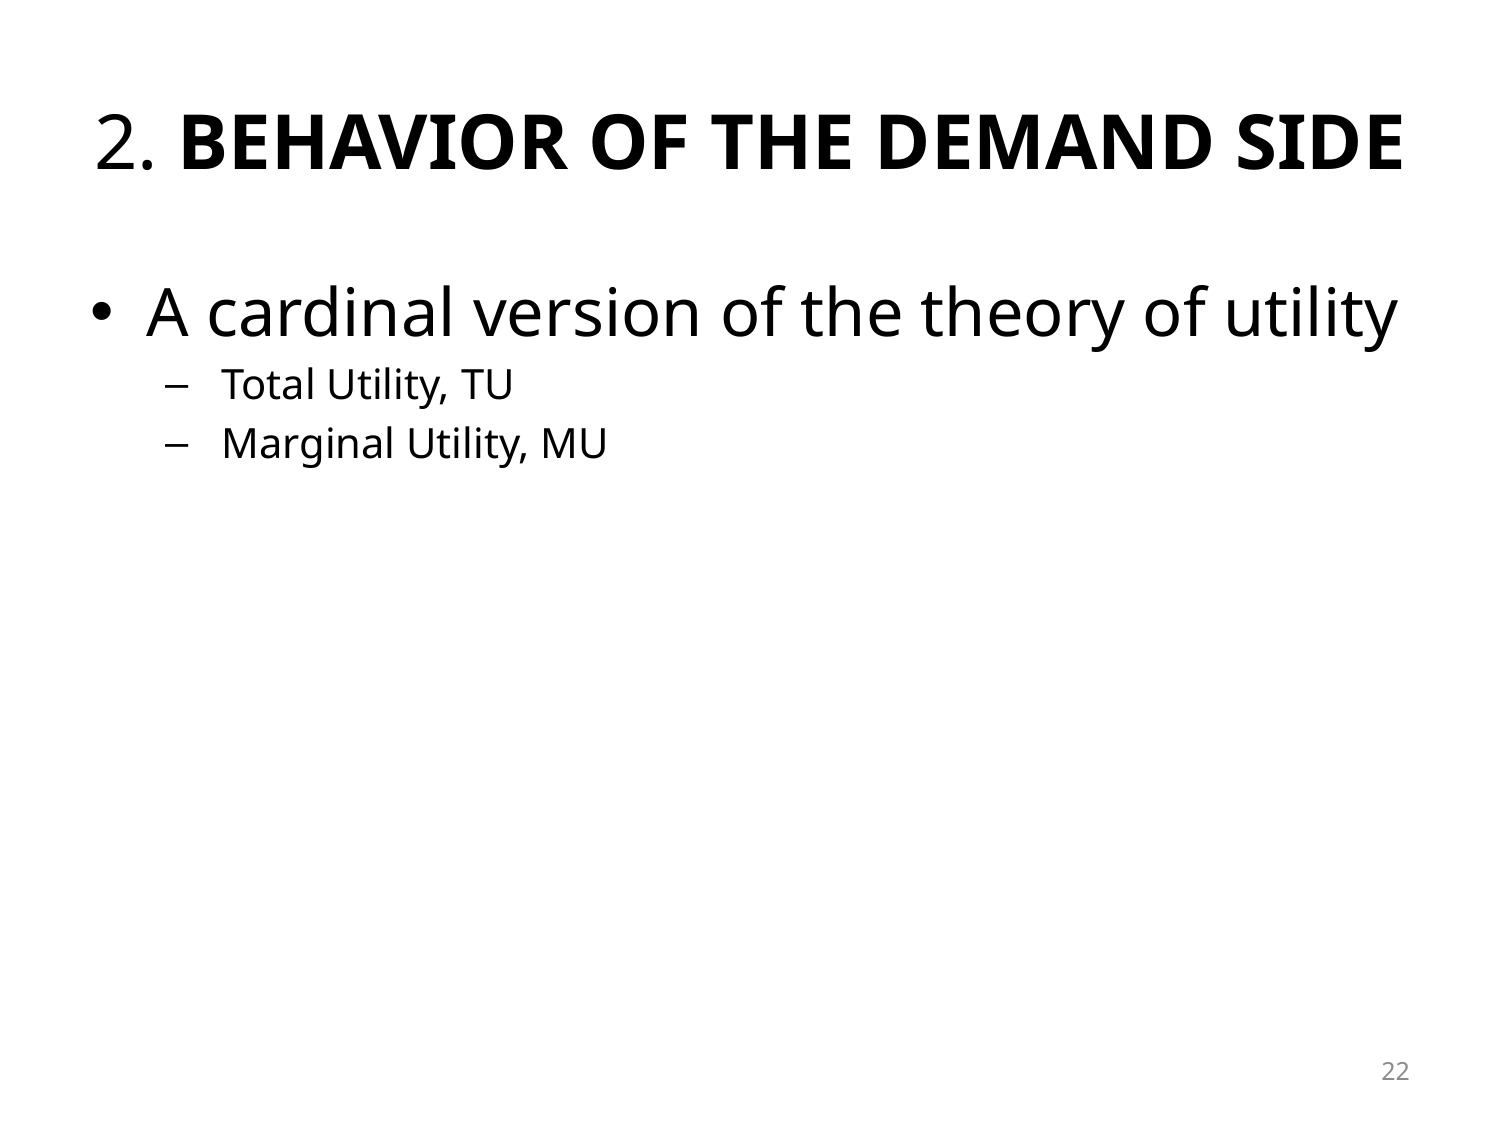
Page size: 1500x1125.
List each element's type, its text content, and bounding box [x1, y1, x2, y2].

list A cardinal version of the theory of utility Total Utility, TU Marginal Utility, MU [75, 262, 1425, 1005]
title 2. behavior of the demand side [75, 45, 1425, 233]
slide_number 22 [1074, 1042, 1425, 1103]
